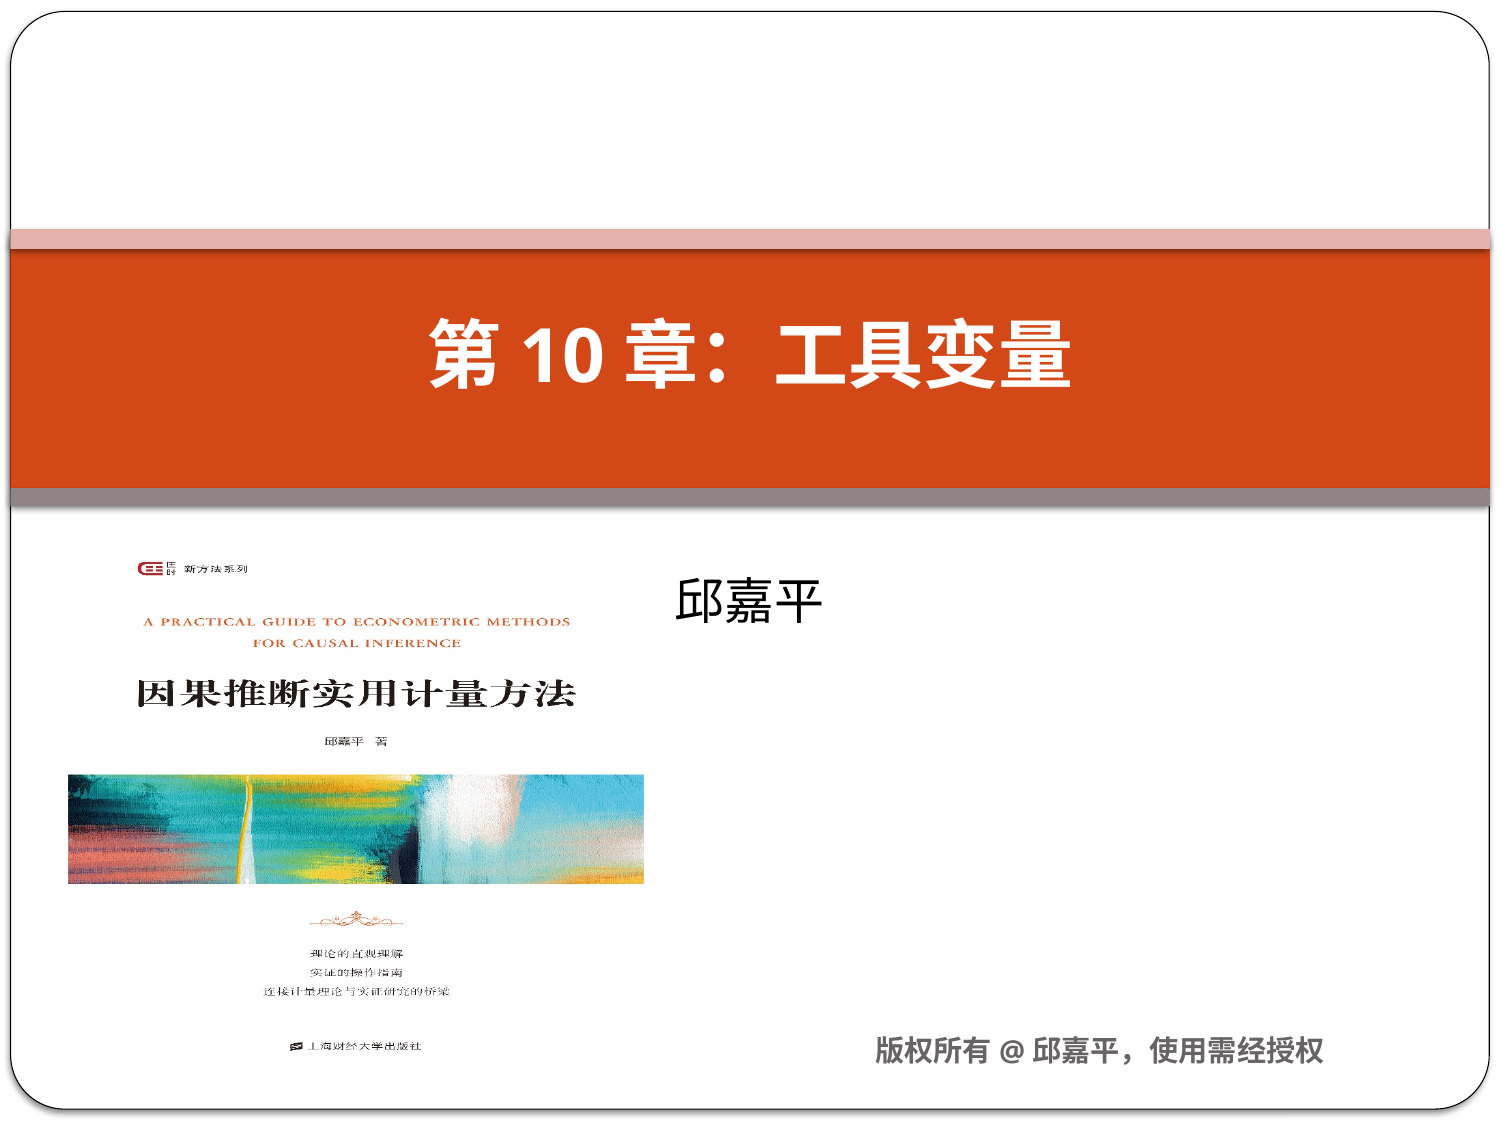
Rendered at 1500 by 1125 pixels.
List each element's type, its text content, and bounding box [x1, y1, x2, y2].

picture [68, 524, 645, 1088]
footer 版权所有@邱嘉平，使用需经授权 [712, 1012, 1488, 1088]
text_box 邱嘉平 [660, 562, 840, 638]
title 第10章：工具变量 [75, 287, 1425, 426]
